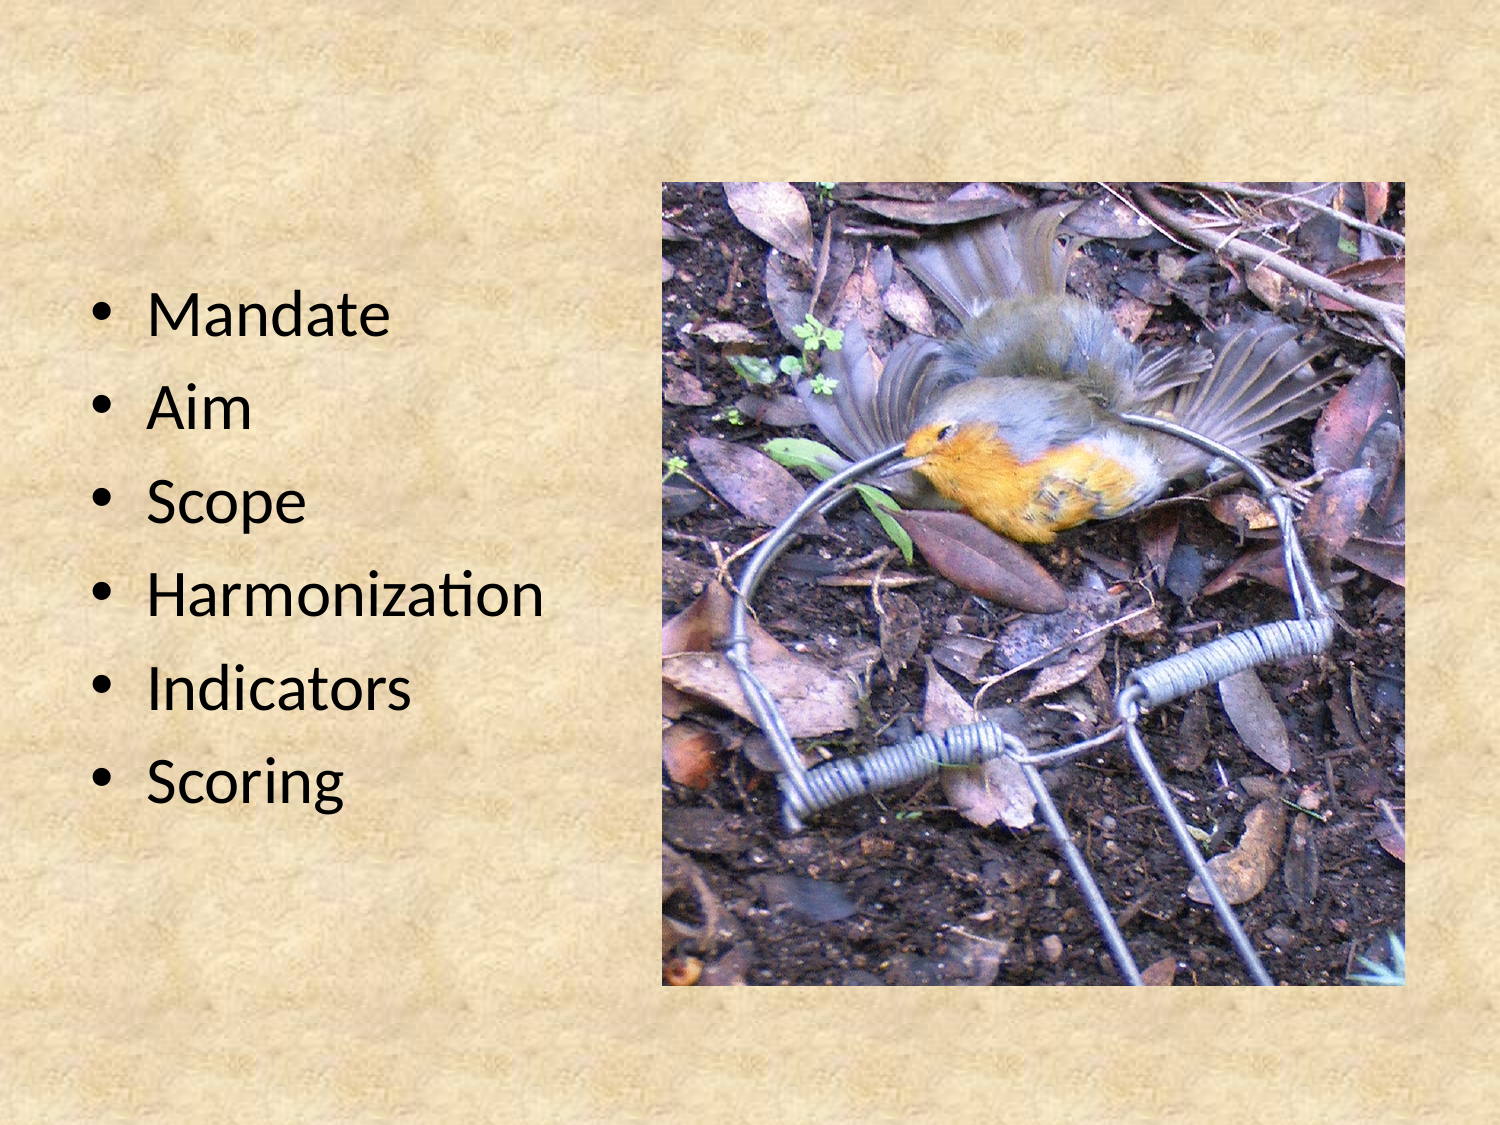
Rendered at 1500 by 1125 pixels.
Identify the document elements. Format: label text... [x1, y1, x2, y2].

list Mandate Aim Scope Harmonization Indicators Scoring [75, 262, 1425, 1005]
picture [0, 0, 1500, 1125]
